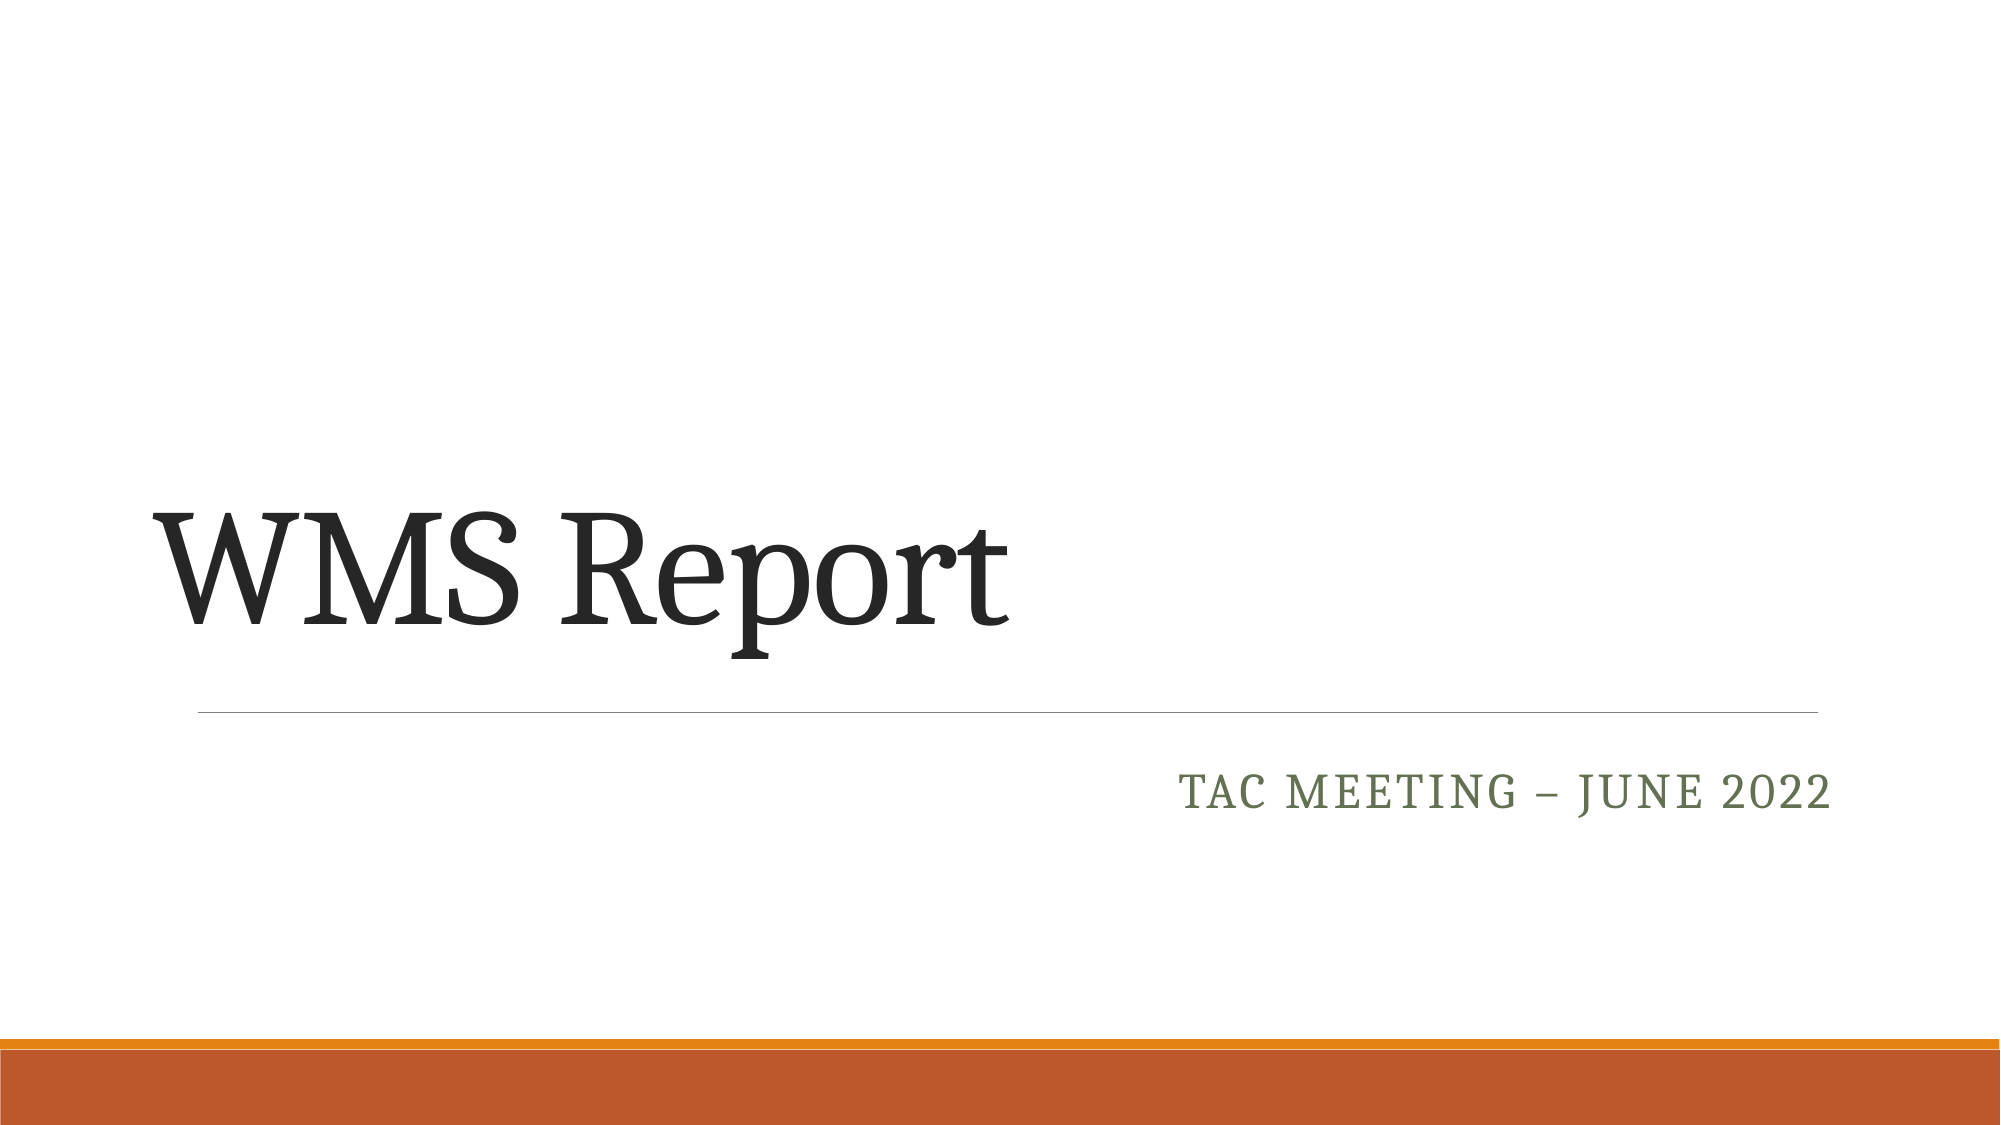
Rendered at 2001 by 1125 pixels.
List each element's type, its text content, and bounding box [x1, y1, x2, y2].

title WMS Report [137, 179, 1861, 667]
subtitle TAC Meeting – JUNE 2022 [971, 757, 1862, 929]
